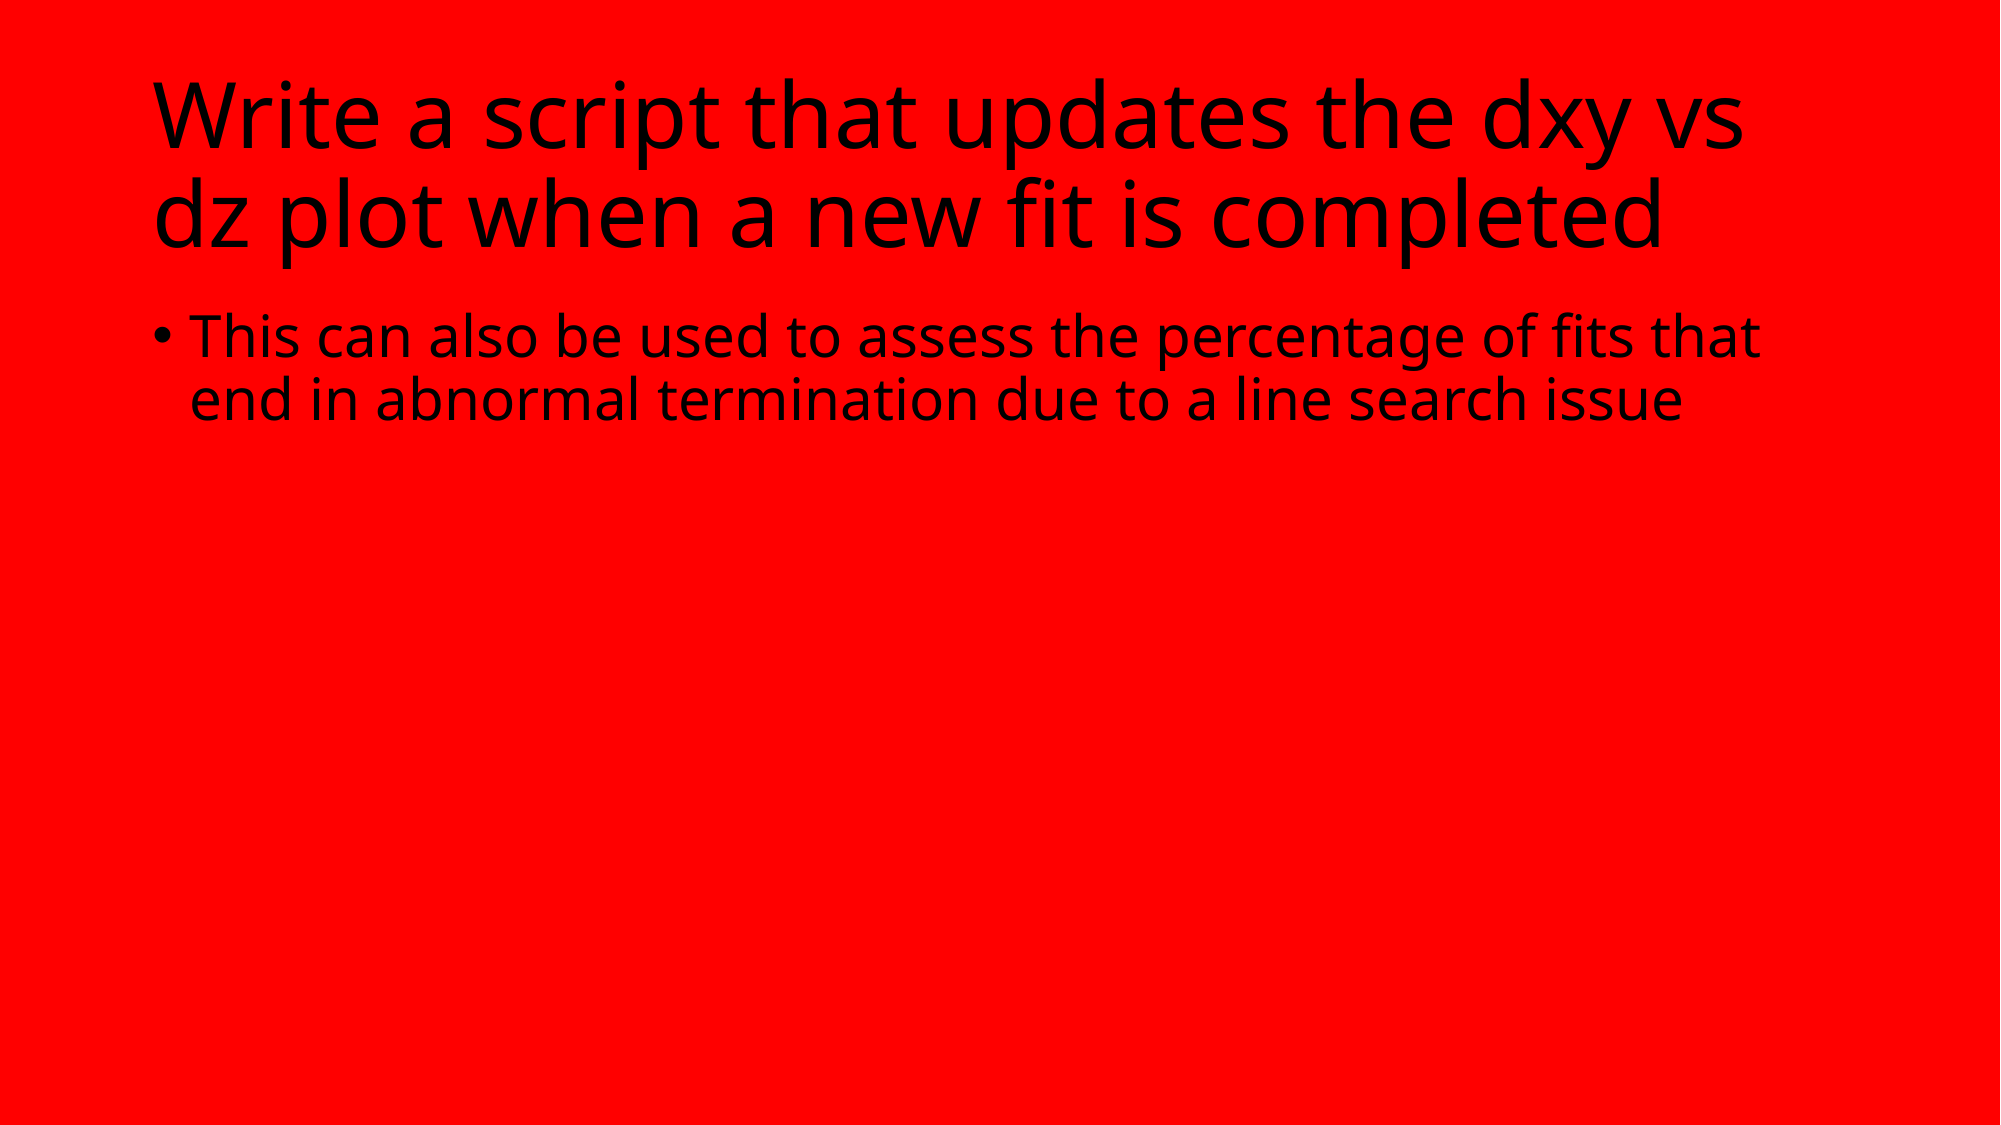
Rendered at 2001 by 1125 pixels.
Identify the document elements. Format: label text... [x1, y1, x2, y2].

title Write a script that updates the dxy vs dz plot when a new fit is completed [137, 59, 1863, 278]
list This can also be used to assess the percentage of fits that end in abnormal termination due to a line search issue [137, 299, 1863, 1014]
